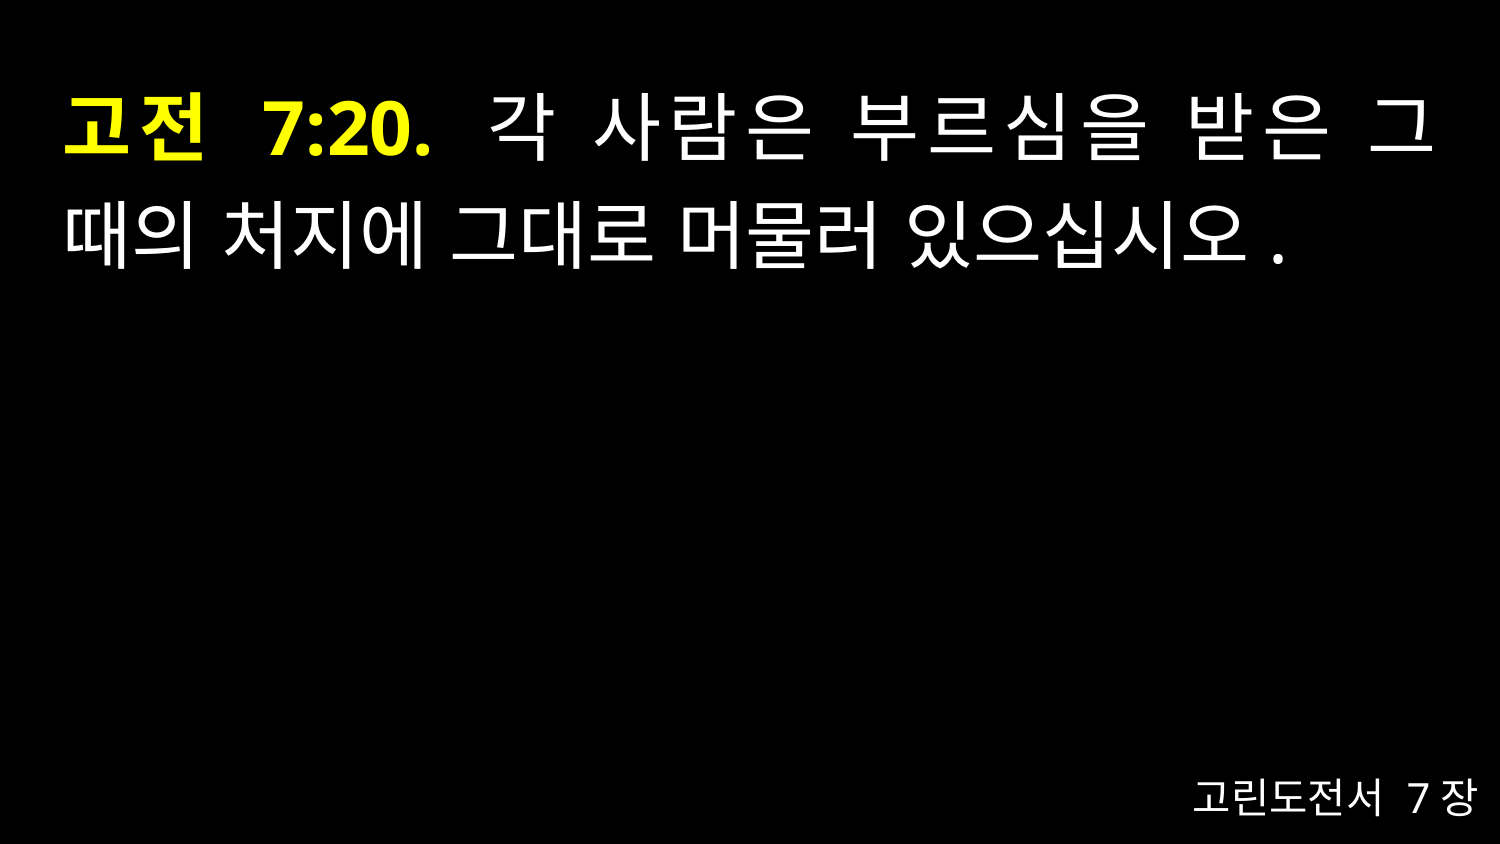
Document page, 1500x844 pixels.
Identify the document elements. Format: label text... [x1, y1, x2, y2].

subtitle 고린도전서 7장 [916, 770, 1500, 844]
title 고전 7:20. 각 사람은 부르심을 받은 그 때의 처지에 그대로 머물러 있으십시오. [0, 0, 1500, 844]
